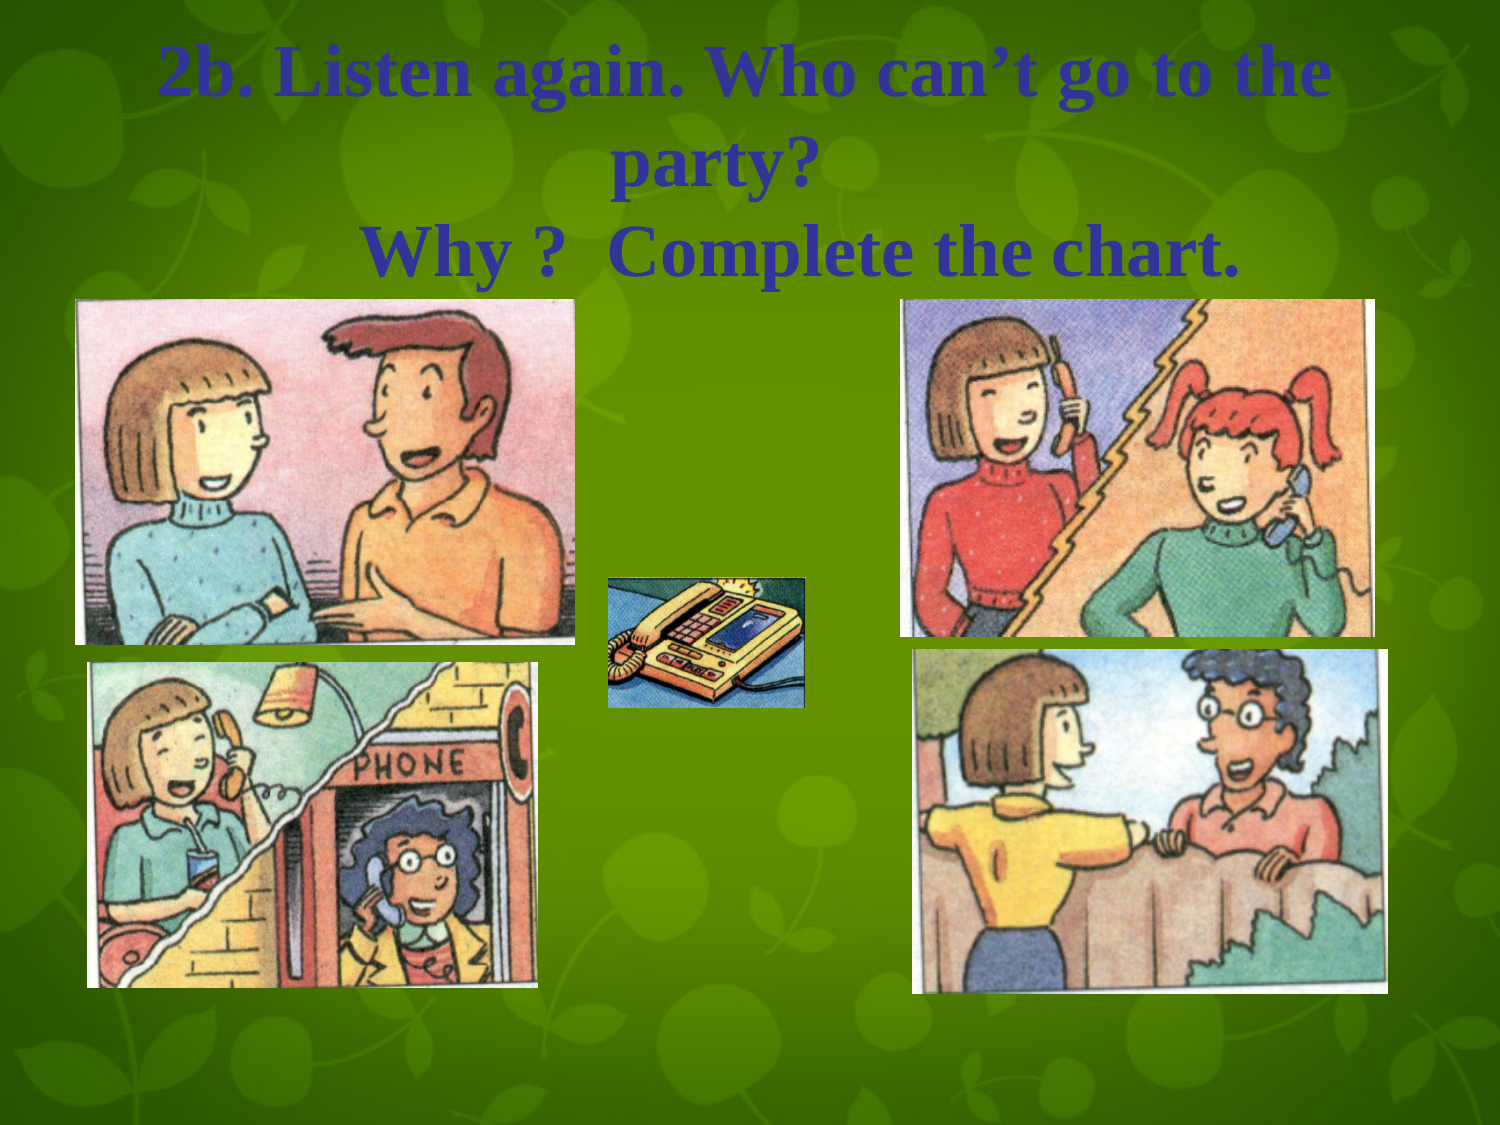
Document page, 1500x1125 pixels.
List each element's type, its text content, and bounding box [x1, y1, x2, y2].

picture [0, 0, 1500, 1125]
title 2b. Listen again. Who can’t go to the party? Why ? Complete the chart. [50, 62, 1440, 250]
